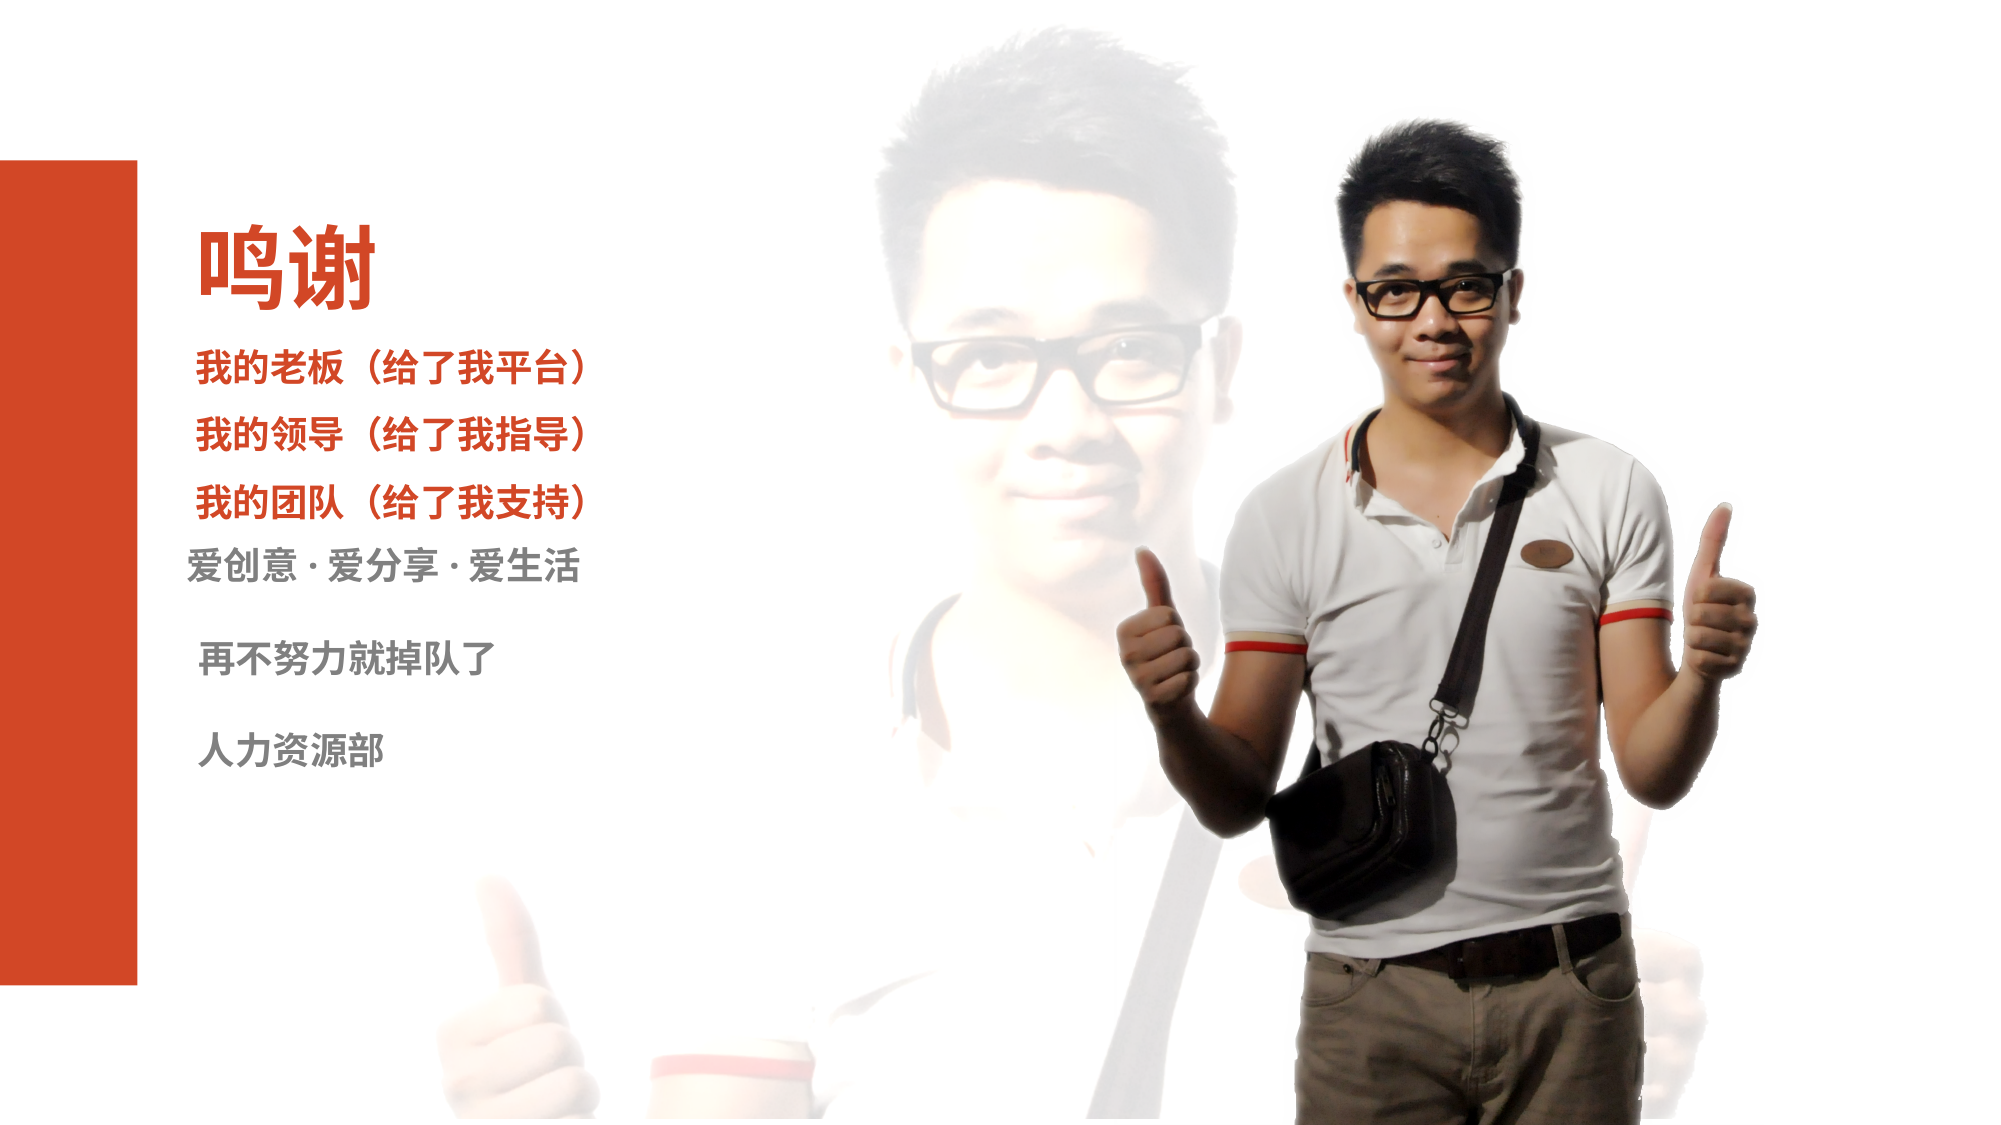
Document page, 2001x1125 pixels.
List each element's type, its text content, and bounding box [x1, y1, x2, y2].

text_box 人力资源部 [183, 719, 401, 780]
picture [429, 0, 1765, 1125]
text_box [0, 159, 138, 986]
text_box 爱创意·爱分享·爱生活 [171, 534, 429, 595]
text_box 鸣谢 我的老板（给了我平台） 我的领导（给了我指导） 我的团队（给了我支持） [180, 148, 429, 531]
text_box 再不努力就掉队了 [183, 627, 429, 687]
